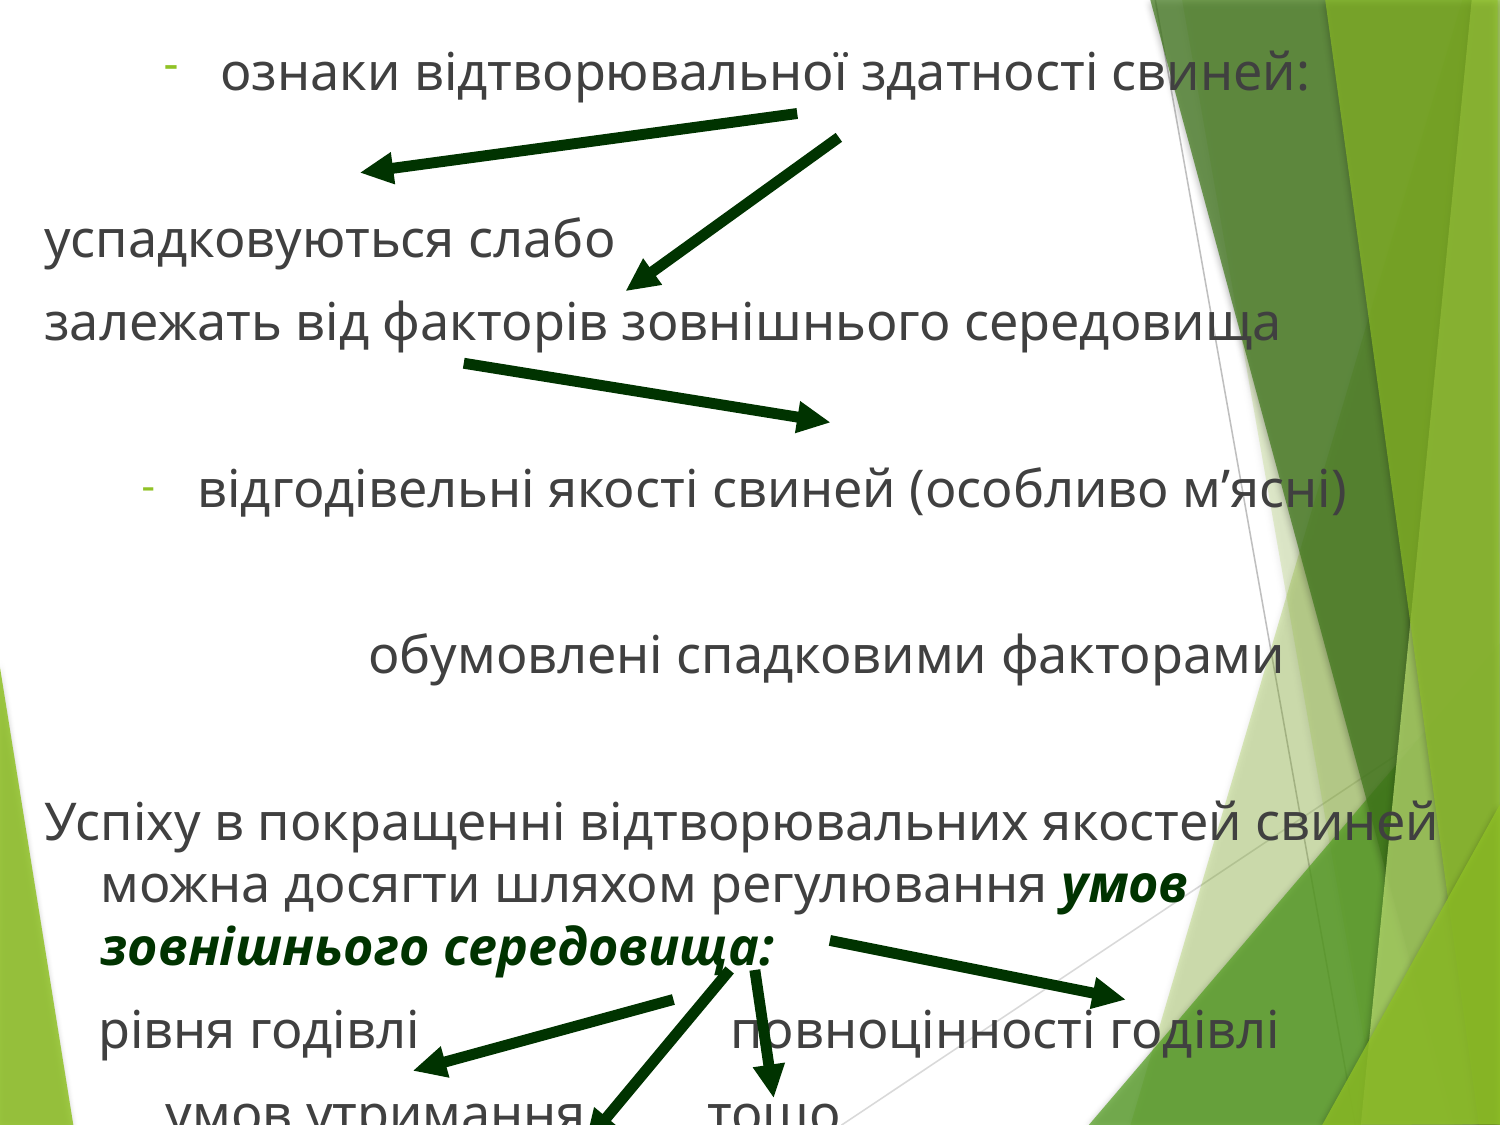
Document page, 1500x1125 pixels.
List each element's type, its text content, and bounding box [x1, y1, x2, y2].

text_box [360, 113, 798, 178]
text_box [626, 137, 839, 291]
text_box [413, 999, 674, 1074]
list ознаки відтворювальної здатності свиней: успадковуються слабо залежать від факторів зовнішнього середовища відгодівельні якості свиней (особливо м’ясні) обумовлені спадковими факторами Успіху в покращенні відтворювальних якостей свиней можна досягти шляхом регулювання умов зовнішнього середовища: рівня годівлі повноцінності годівлі умов утримання тощо [29, 31, 1460, 1098]
text_box [463, 363, 830, 427]
text_box [829, 940, 1126, 1004]
text_box [754, 969, 778, 1098]
